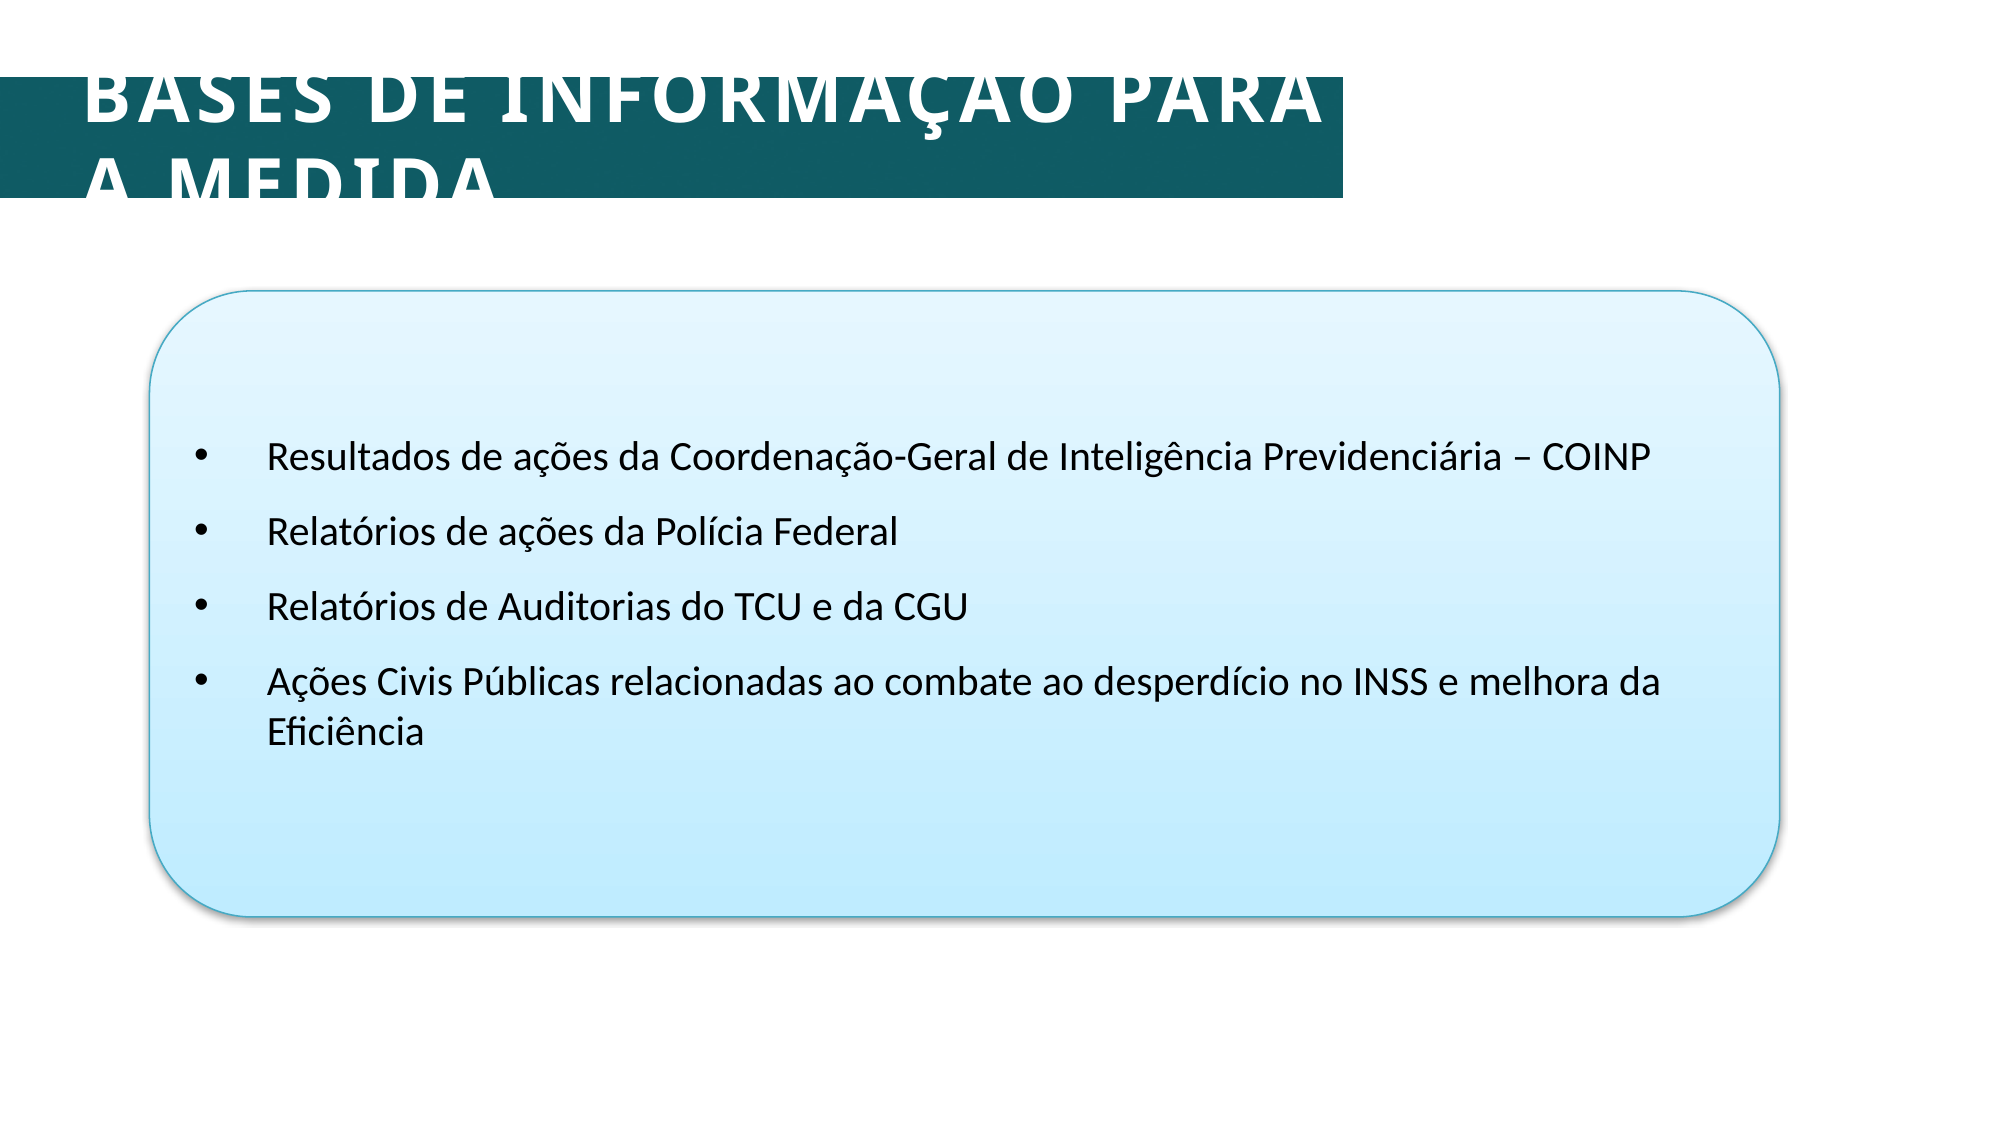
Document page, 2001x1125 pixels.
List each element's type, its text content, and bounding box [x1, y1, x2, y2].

text_box Resultados de ações da Coordenação-Geral de Inteligência Previdenciária – COINP Relatórios de ações da Polícia Federal Relatórios de Auditorias do TCU e da CGU Ações Civis Públicas relacionadas ao combate ao desperdício no INSS e melhora da Eficiência [148, 290, 1781, 918]
picture [0, 77, 1343, 198]
title Bases de Informação para a medida [66, 13, 1410, 262]
